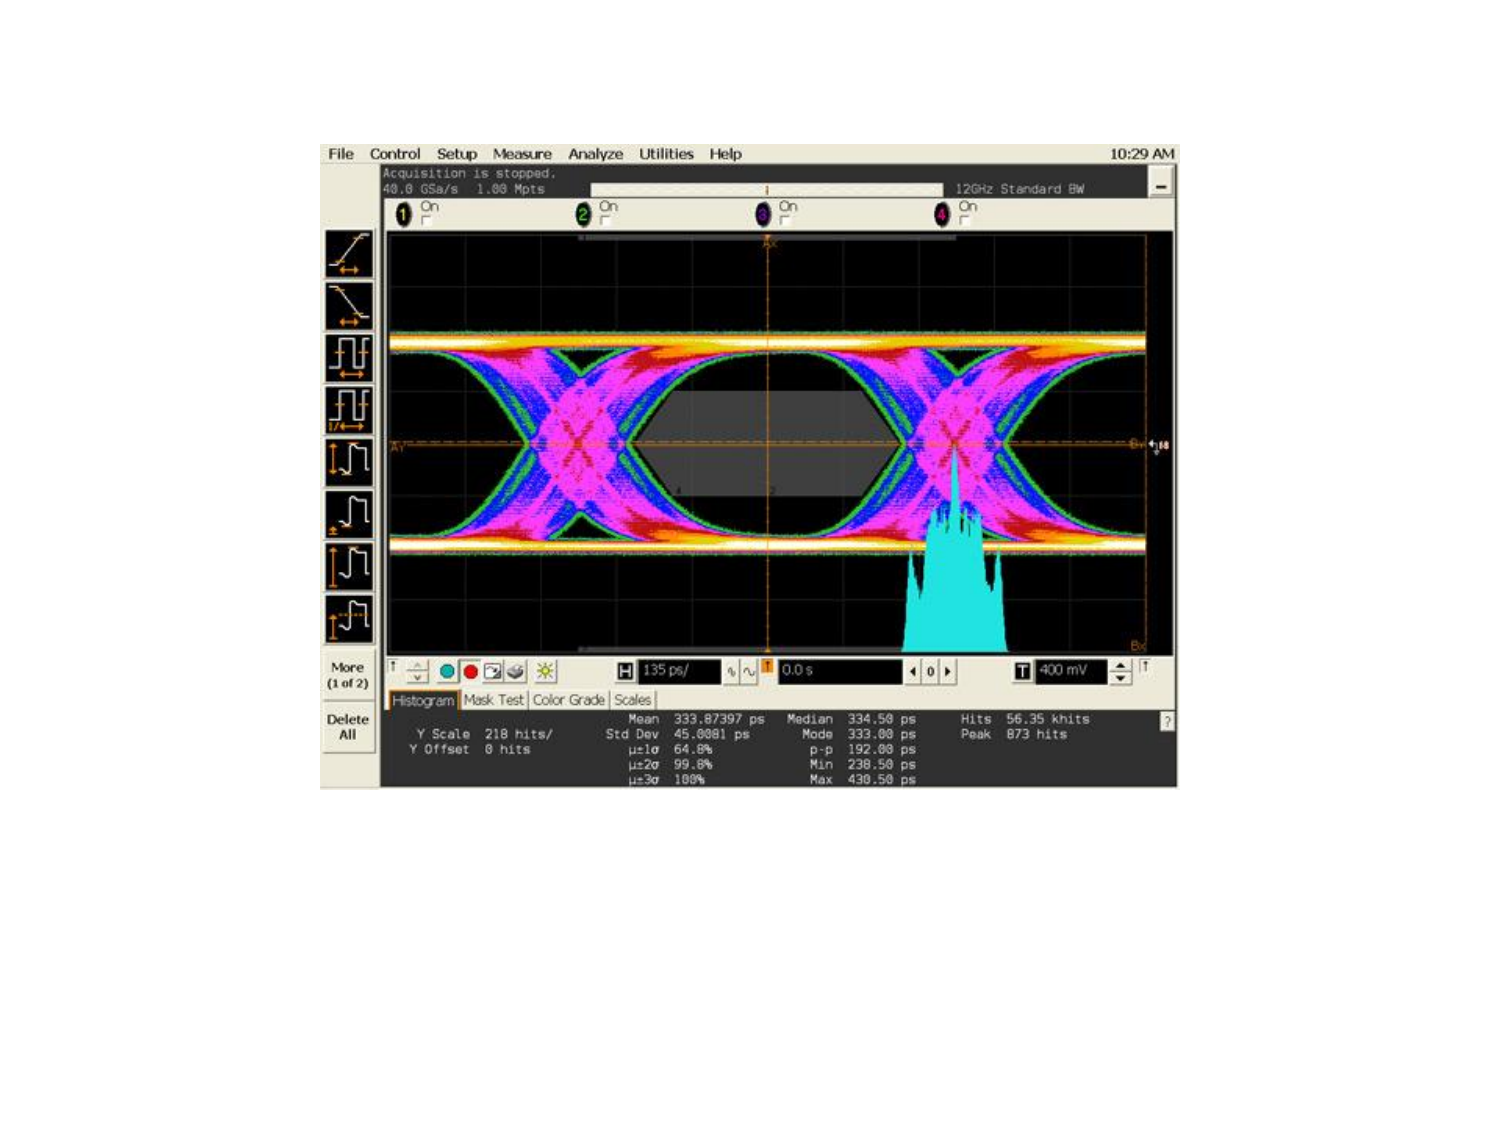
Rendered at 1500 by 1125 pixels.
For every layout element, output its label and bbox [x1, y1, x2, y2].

picture [319, 143, 1180, 790]
